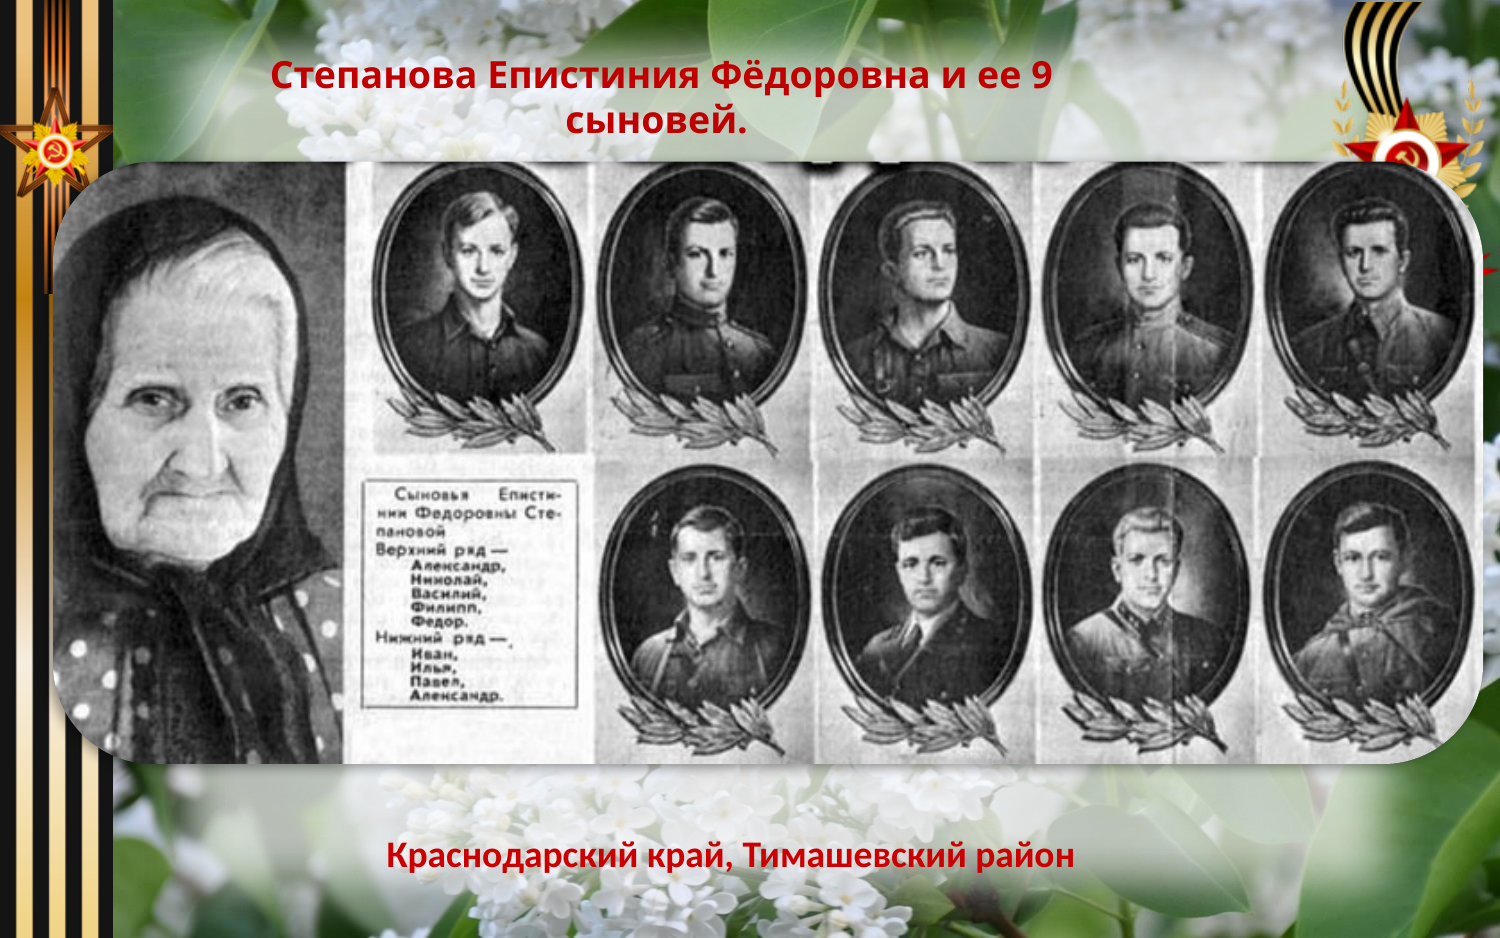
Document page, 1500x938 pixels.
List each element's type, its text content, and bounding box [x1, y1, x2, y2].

text_box Краснодарский край, Тимашевский район [371, 823, 1140, 883]
text_box Степанова Епистиния Фёдоровна и ее 9 сыновей. [242, 43, 1082, 149]
picture [0, 0, 1500, 938]
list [52, 161, 1484, 765]
